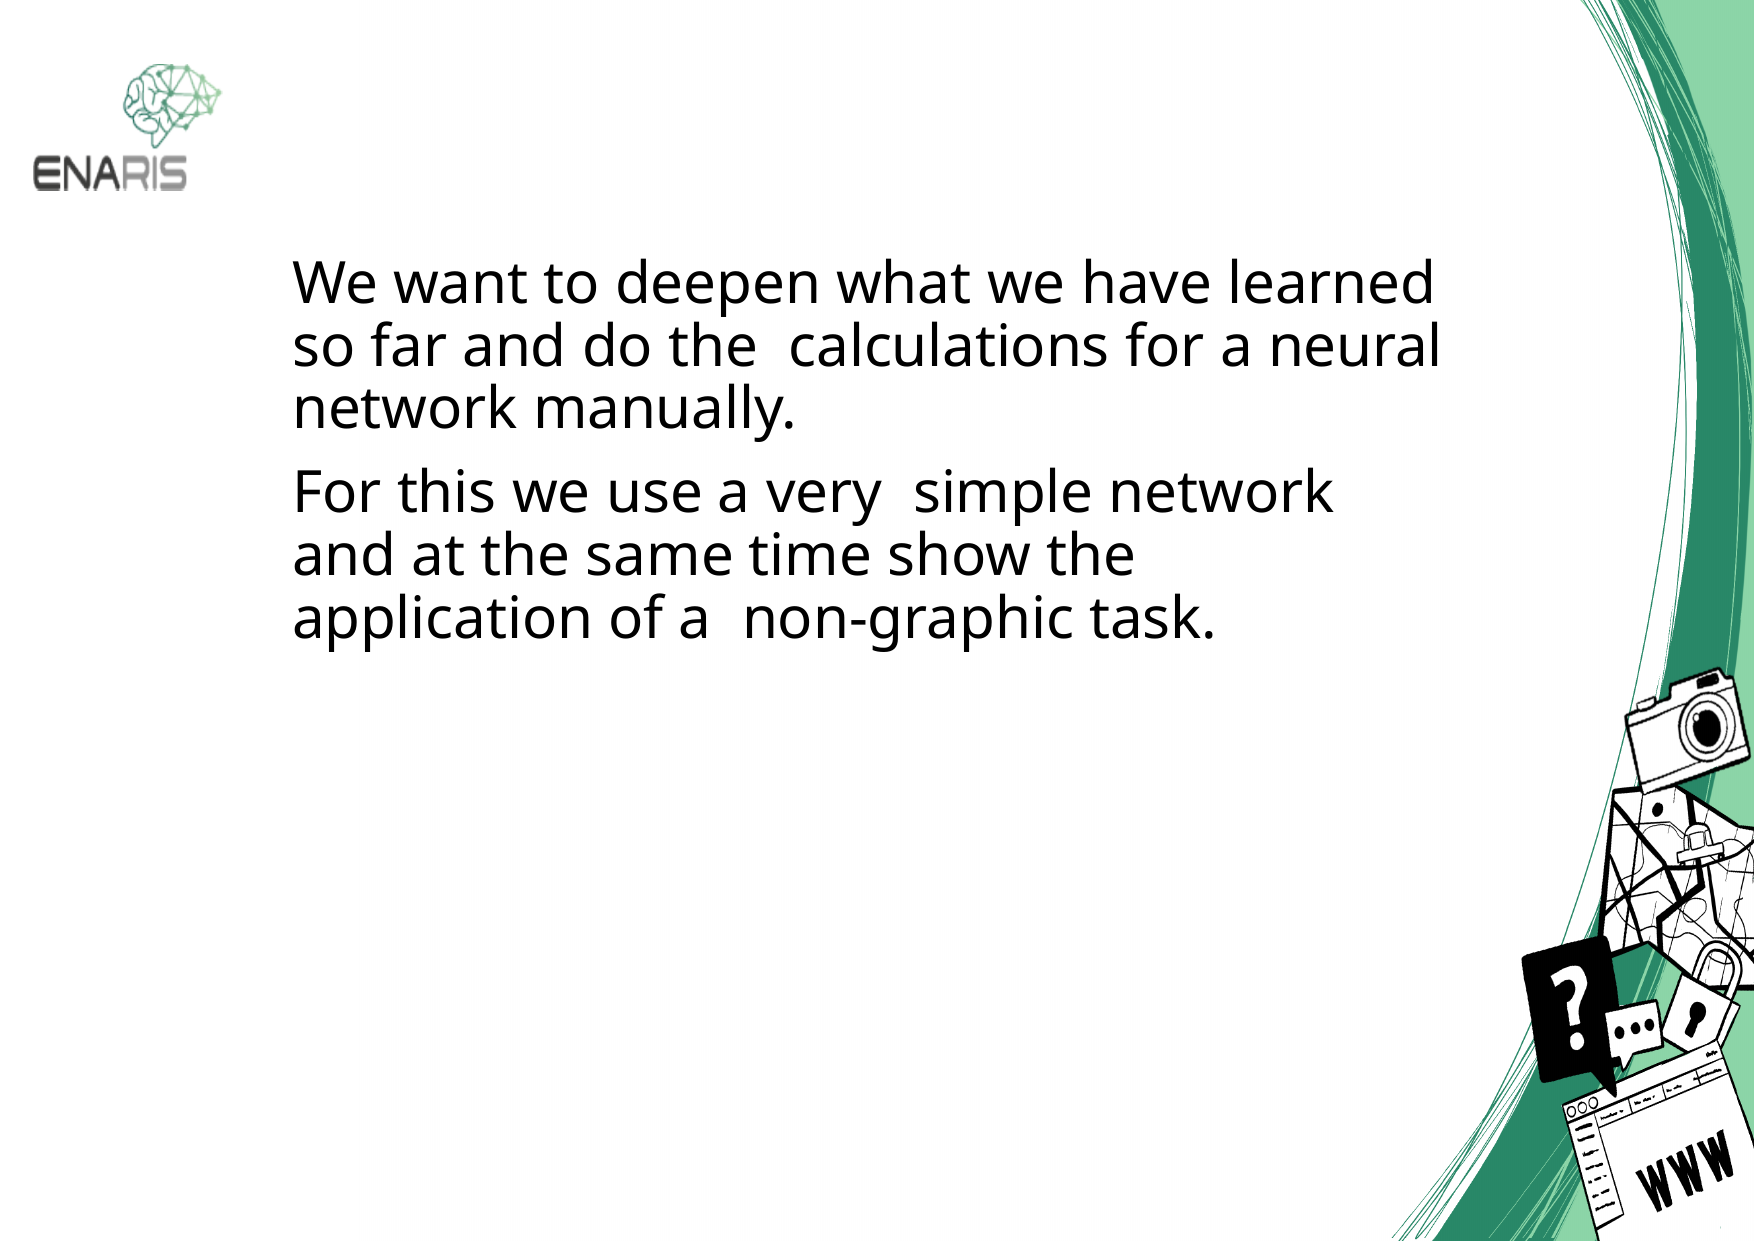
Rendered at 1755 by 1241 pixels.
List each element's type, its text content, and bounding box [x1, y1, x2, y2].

picture [358, 0, 1754, 1241]
list We want to deepen what we have learned so far and do the calculations for a neural network manually. For this we use a very simple network and at the same time show the application of a non-graphic task. [277, 245, 1465, 1033]
picture [33, 64, 223, 191]
